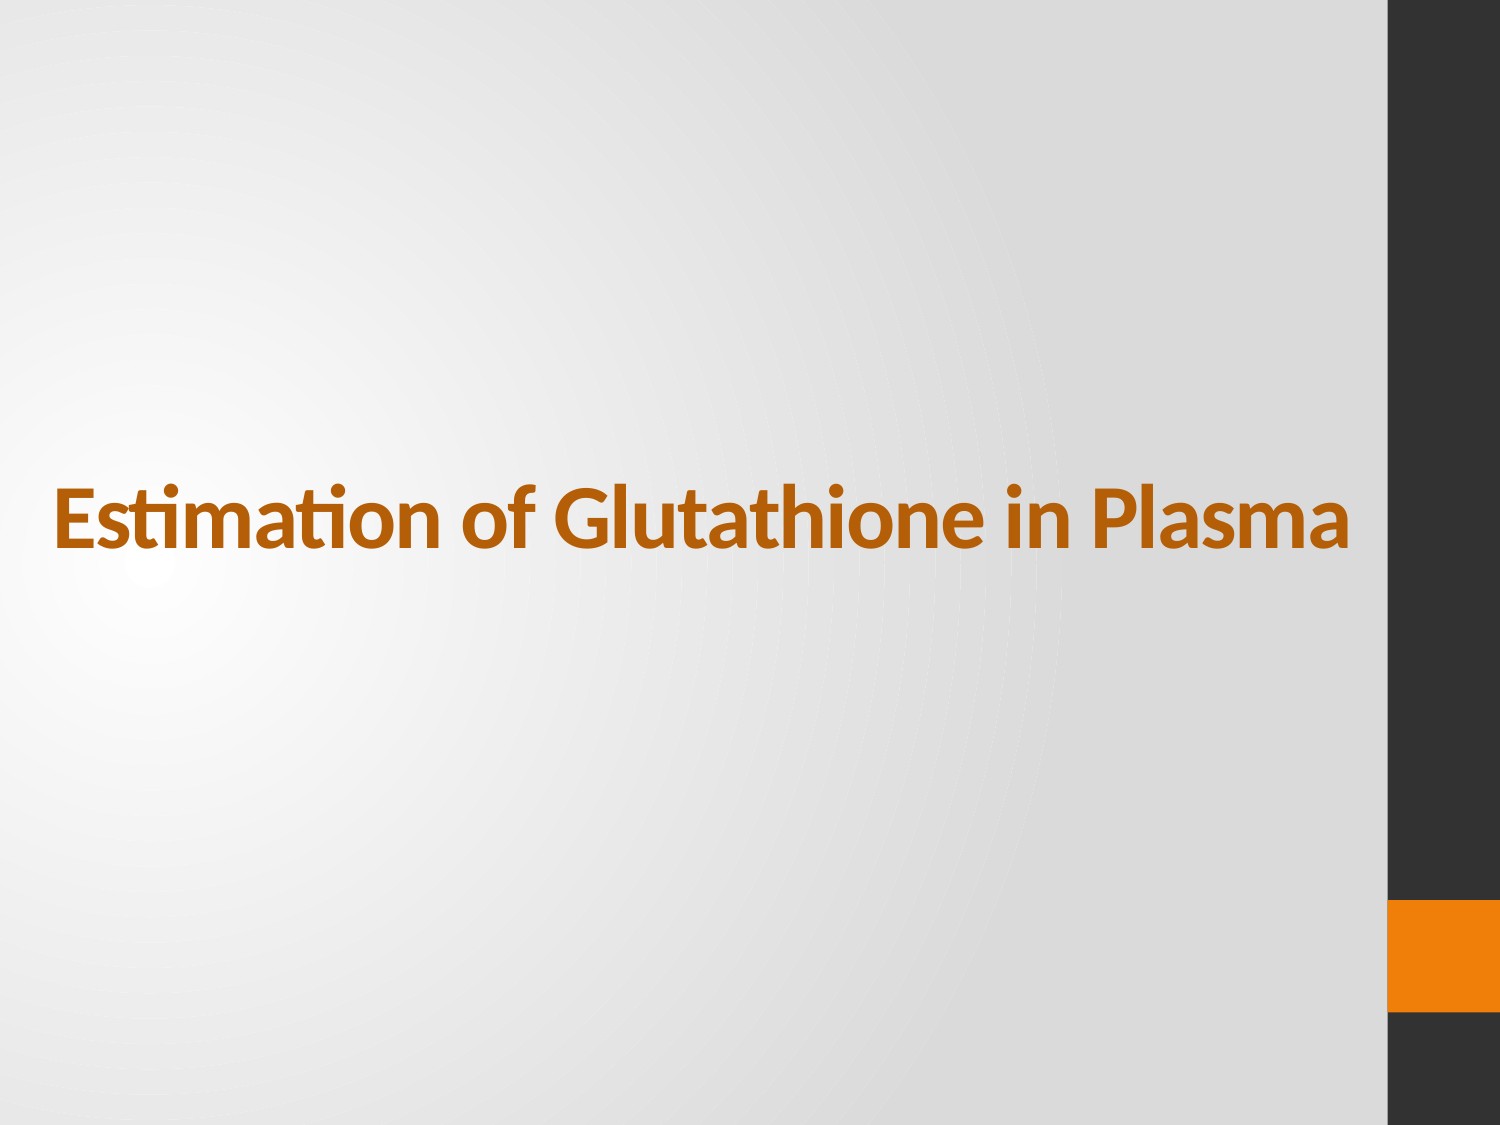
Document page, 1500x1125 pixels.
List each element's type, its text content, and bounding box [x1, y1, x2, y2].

title Estimation of Glutathione in Plasma [37, 149, 1388, 575]
